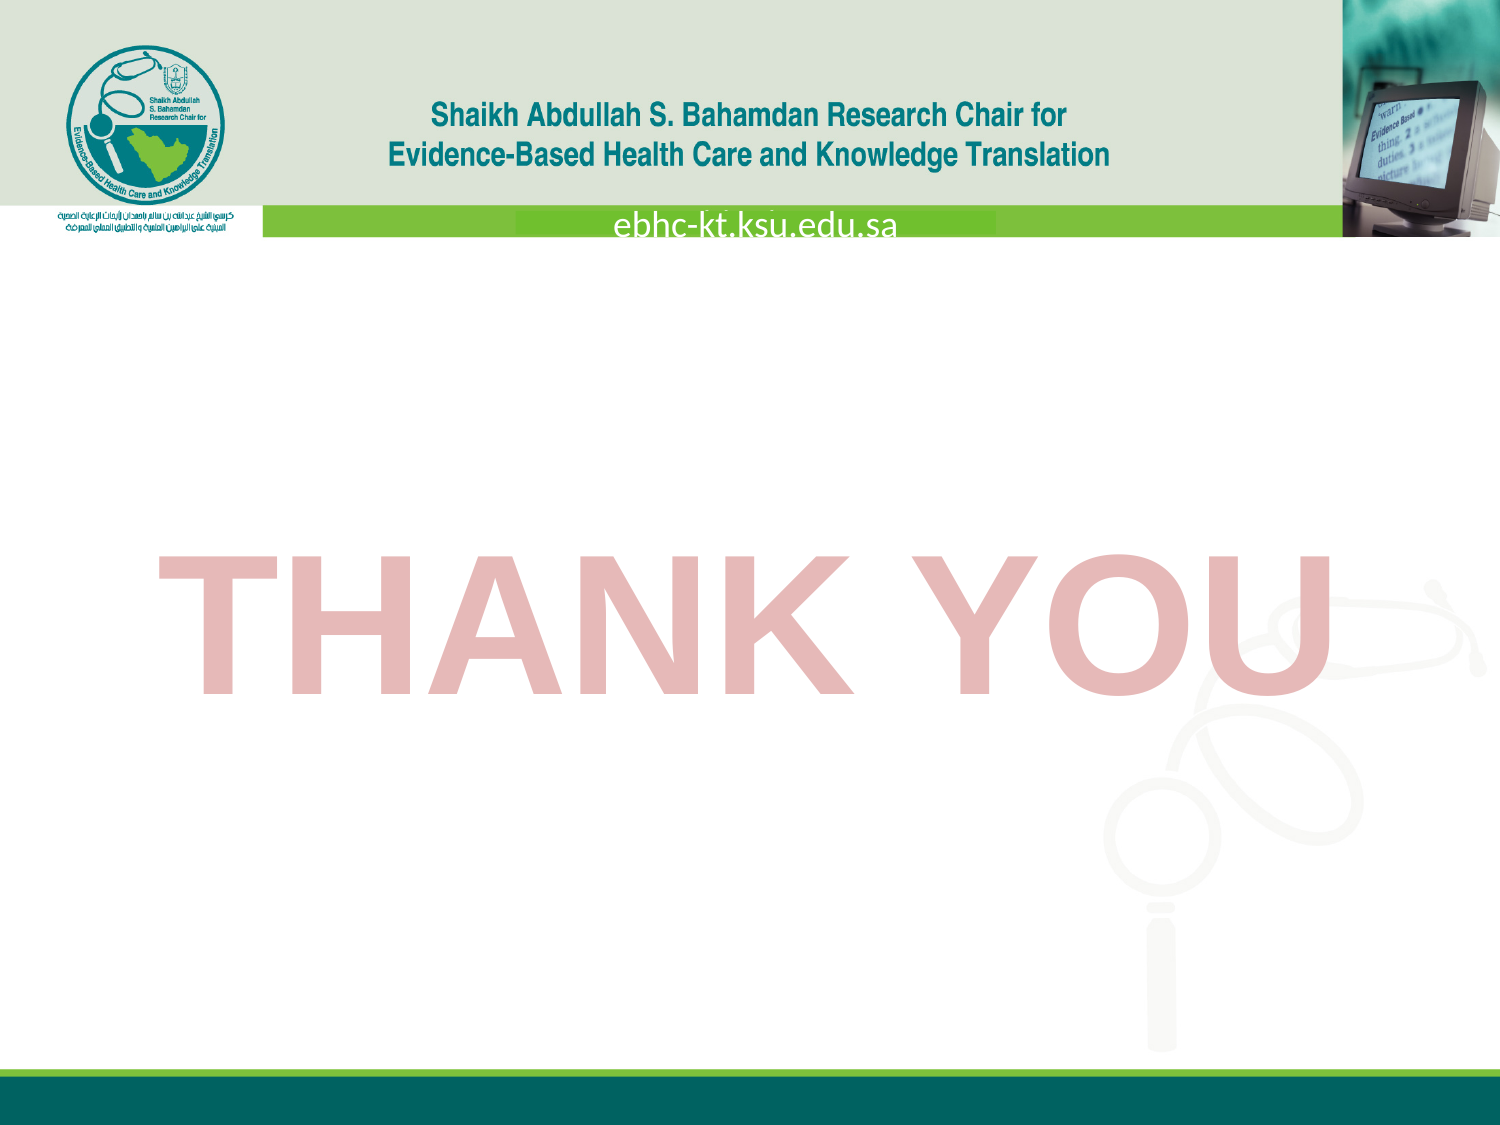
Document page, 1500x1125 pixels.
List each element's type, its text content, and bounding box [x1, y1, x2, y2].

picture [0, 0, 1500, 1125]
text_box THANK YOU [142, 486, 1358, 742]
